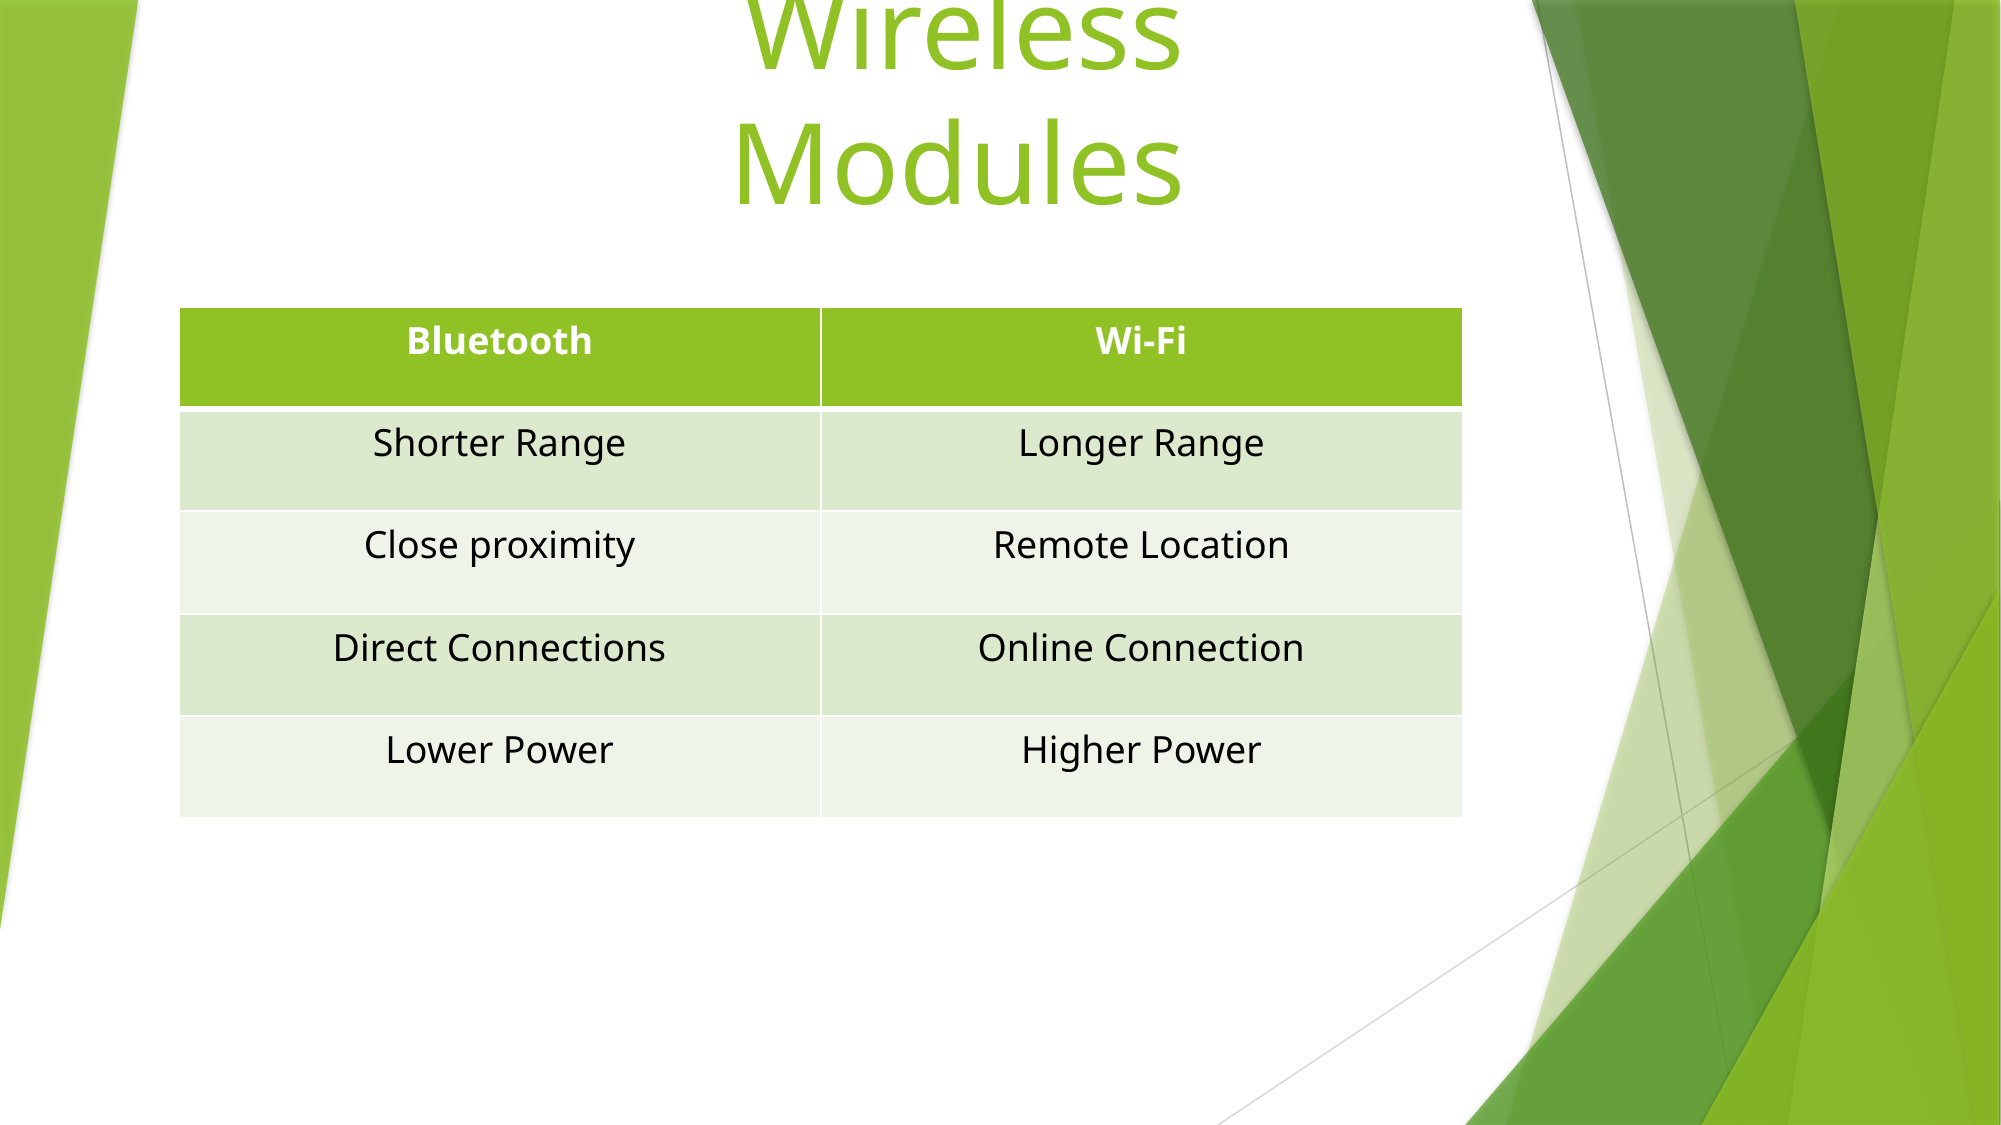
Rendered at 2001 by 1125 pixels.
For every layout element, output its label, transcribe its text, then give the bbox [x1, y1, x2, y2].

table_cell Close proximity [180, 512, 820, 613]
table_cell Direct Connections [180, 615, 820, 715]
table_cell Longer Range [822, 412, 1462, 510]
table_cell Higher Power [822, 717, 1462, 817]
table_cell Lower Power [180, 717, 820, 817]
table_cell Online Connection [822, 615, 1462, 715]
table_header Wi-Fi [822, 308, 1462, 406]
title Wireless Modules [303, 31, 1201, 235]
table_header Bluetooth [180, 308, 820, 406]
table_cell Remote Location [822, 512, 1462, 613]
table_cell Shorter Range [180, 412, 820, 510]
